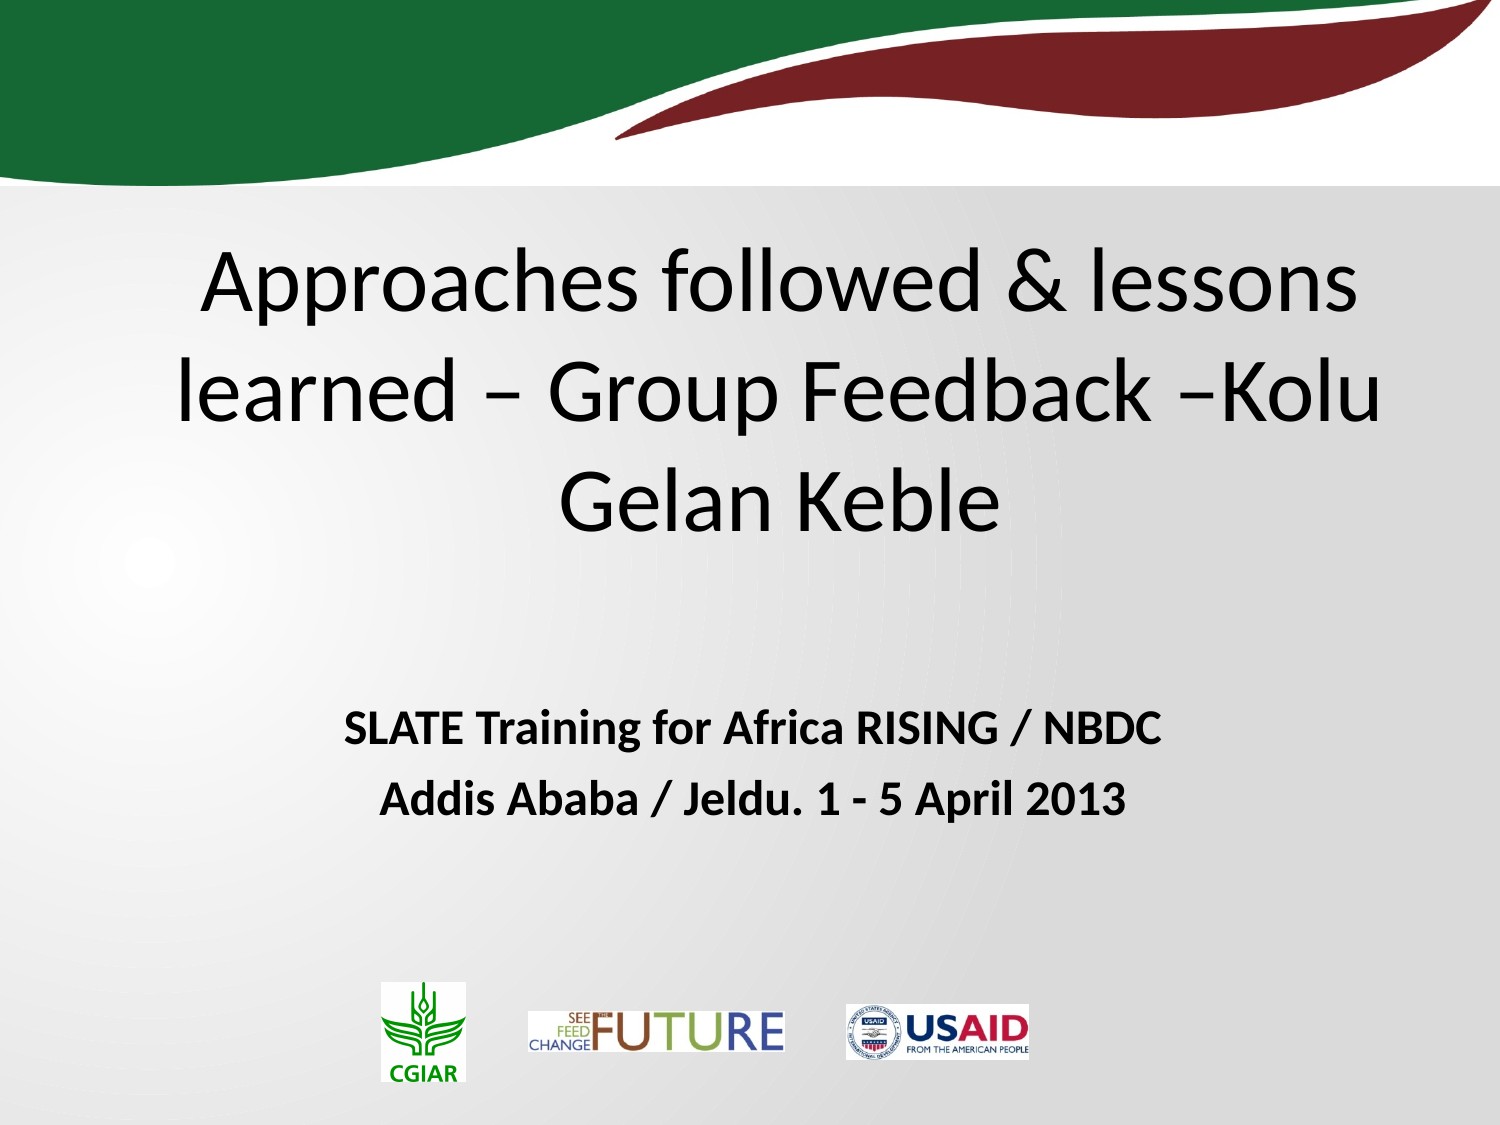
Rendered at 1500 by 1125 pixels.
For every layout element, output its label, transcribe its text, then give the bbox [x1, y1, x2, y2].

picture [528, 1011, 785, 1052]
list Approaches followed & lessons learned – Group Feedback –Kolu Gelan Keble [62, 212, 1480, 550]
picture [0, 0, 1500, 186]
picture [846, 1004, 1029, 1060]
list SLATE Training for Africa RISING / NBDC Addis Ababa / Jeldu. 1 - 5 April 2013 [212, 687, 1275, 888]
picture [381, 982, 466, 1082]
